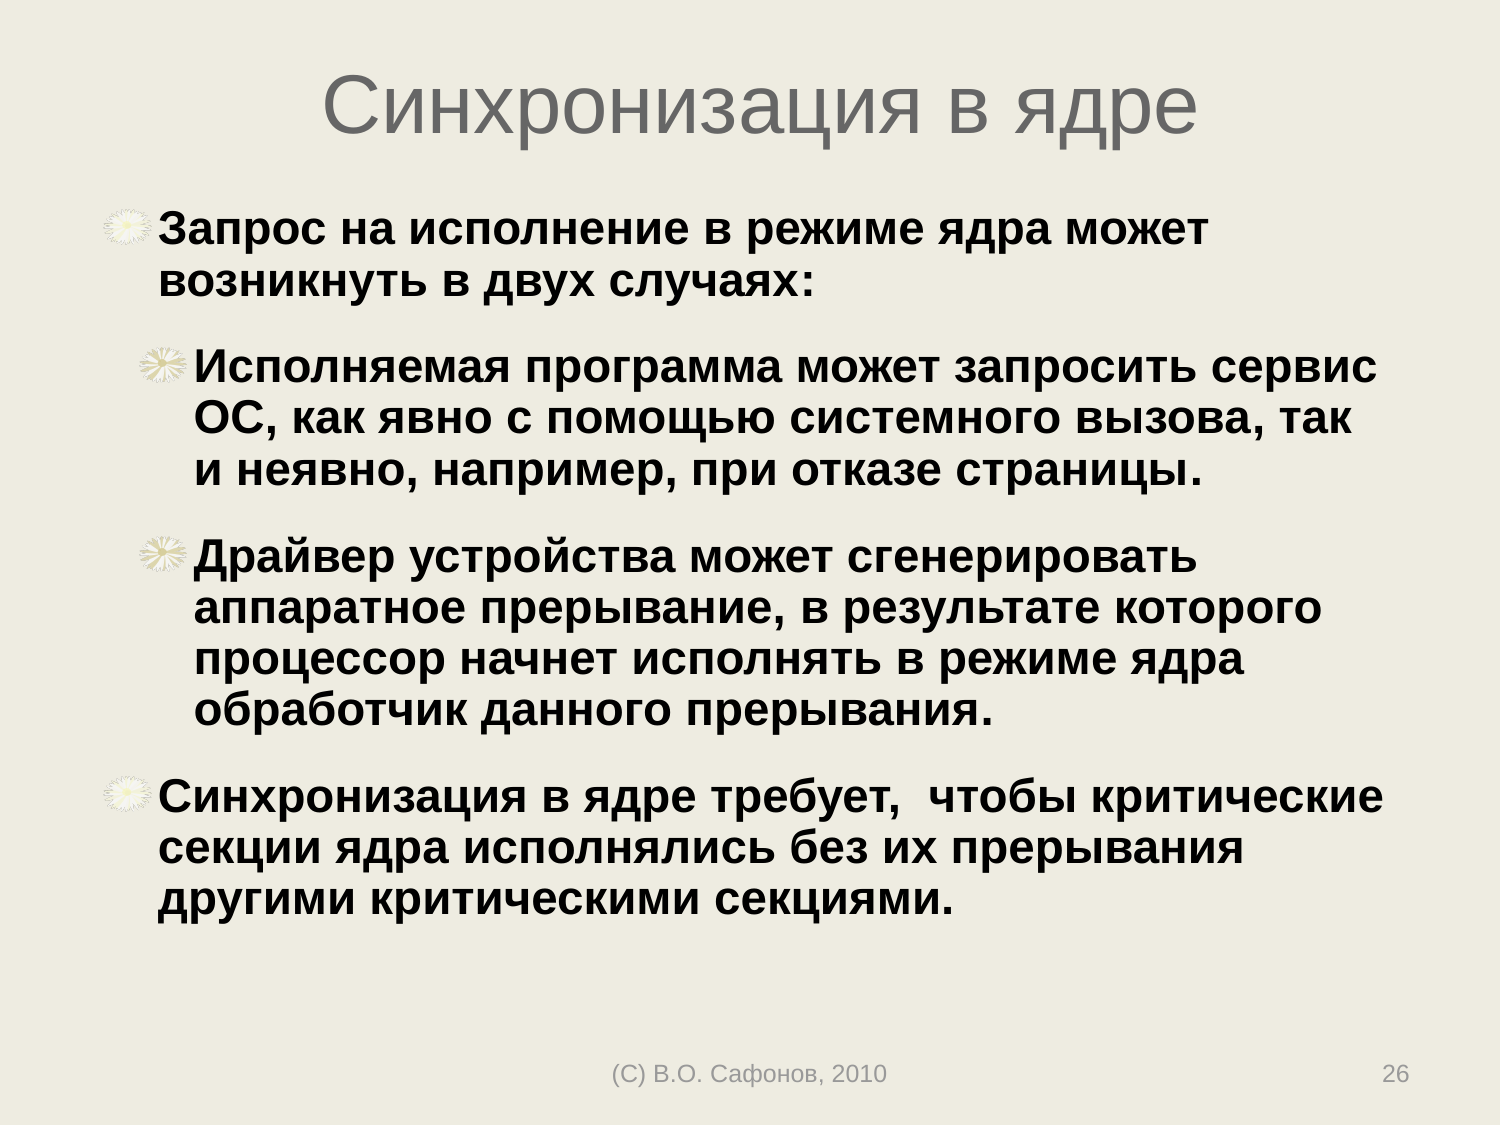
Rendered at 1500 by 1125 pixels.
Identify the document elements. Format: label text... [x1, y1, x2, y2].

footer (C) В.О. Сафонов, 2010 [512, 1042, 988, 1103]
picture [139, 536, 187, 572]
slide_number 26 [1074, 1042, 1425, 1103]
picture [103, 209, 152, 245]
picture [139, 347, 187, 383]
title Синхронизация в ядре [74, 39, 1448, 162]
list Запрос на исполнение в режиме ядра может возникнуть в двух случаях: Исполняемая программа может запросить сервис ОС, как явно с помощью системного вызова, так и неявно, например, при отказе страницы. Драйвер устройства может сгенерировать аппаратное прерывание, в результате которого процессор начнет исполнять в режиме ядра обработчик данного прерывания. Синхронизация в ядре требует, чтобы критические секции ядра исполнялись без их прерывания другими критическими секциями. [88, 196, 1401, 959]
picture [103, 776, 152, 812]
